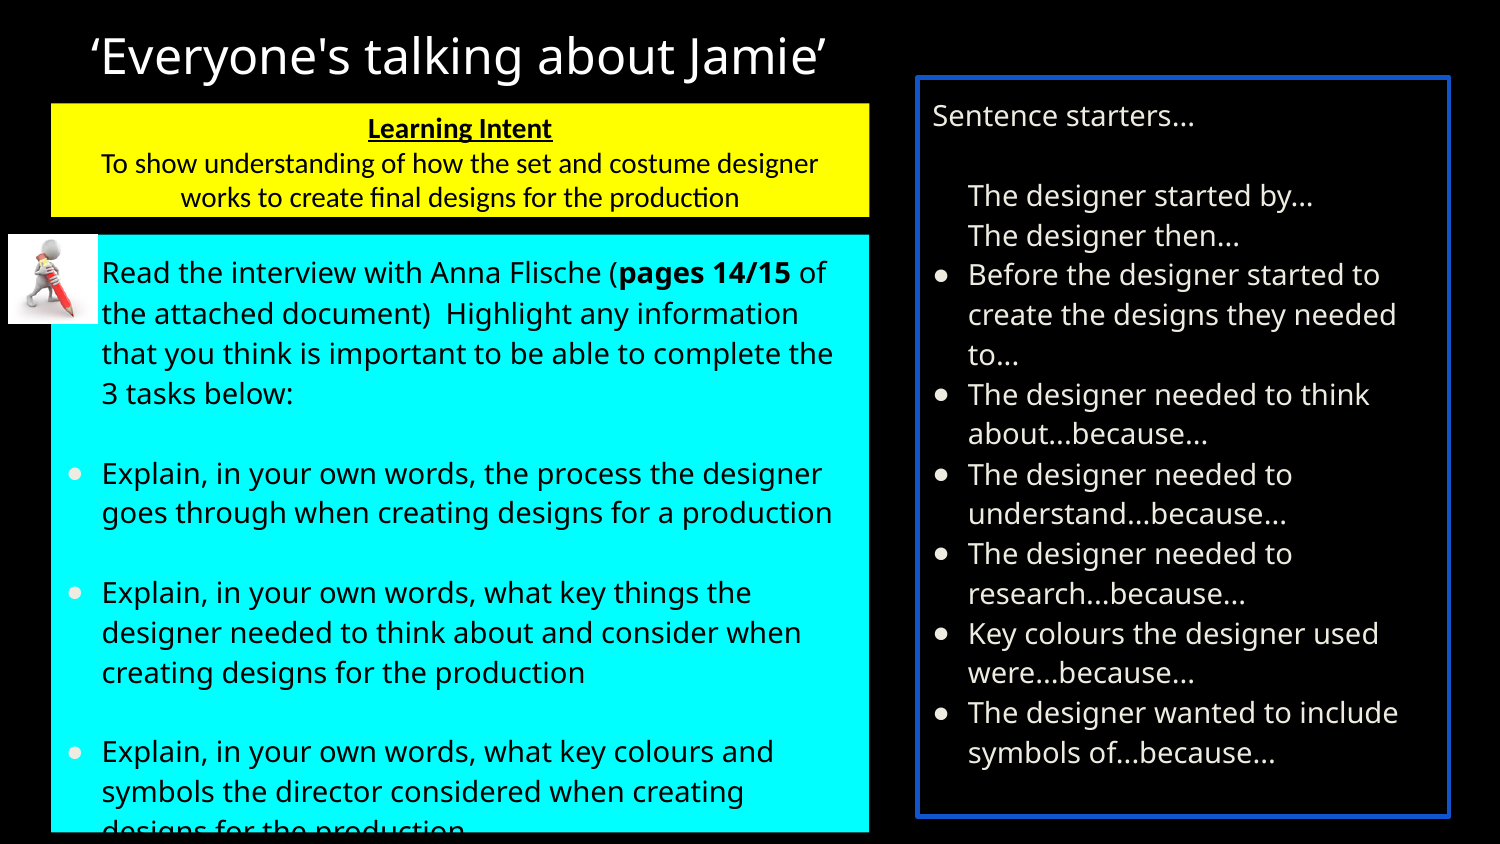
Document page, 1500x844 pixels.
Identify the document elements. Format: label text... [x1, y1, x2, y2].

title ‘Everyone's talking about Jamie’ in Education [51, 9, 1449, 104]
list Sentence starters... The designer started by... The designer then... Before the designer started to create the designs they needed to... The designer needed to think about...because... The designer needed to understand...because... The designer needed to research...because... Key colours the designer used were...because... The designer wanted to include symbols of...because... [917, 77, 1449, 817]
list Read the interview with Anna Flische (pages 14/15 of the attached document) Highlight any information that you think is important to be able to complete the 3 tasks below: Explain, in your own words, the process the designer goes through when creating designs for a production Explain, in your own words, what key things the designer needed to think about and consider when creating designs for the production Explain, in your own words, what key colours and symbols the director considered when creating designs for the production [51, 234, 870, 833]
picture [8, 234, 99, 324]
text_box Learning Intent To show understanding of how the set and costume designer works to create final designs for the production [51, 103, 870, 217]
